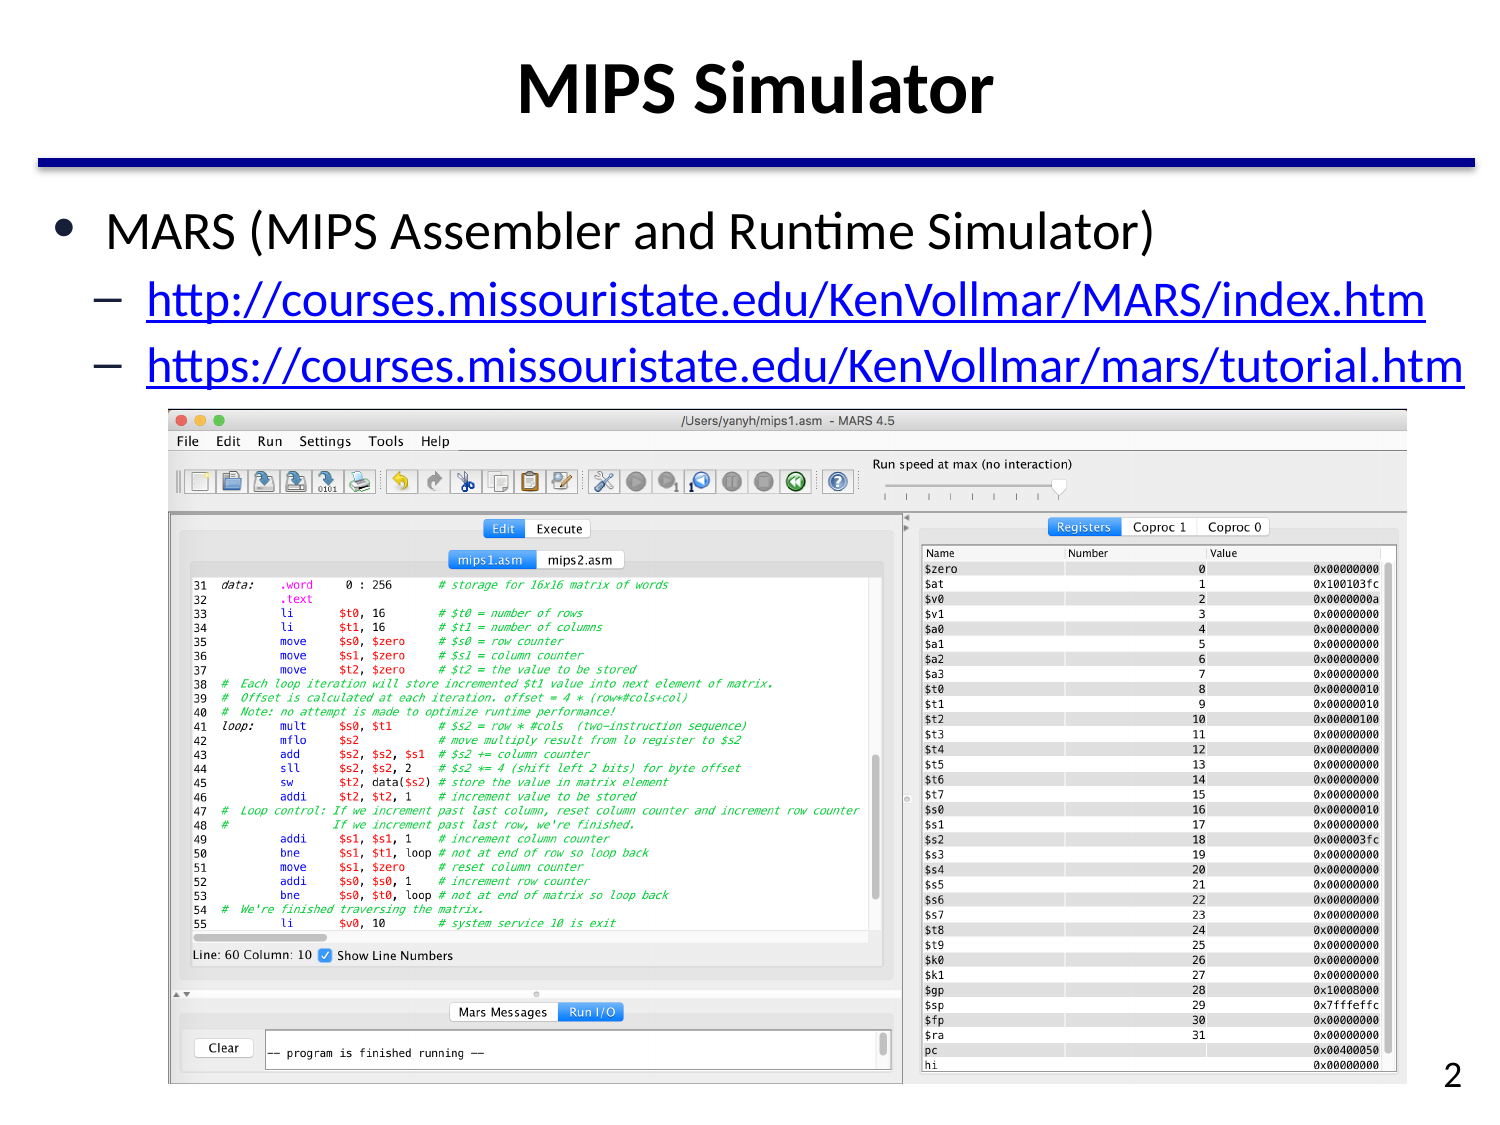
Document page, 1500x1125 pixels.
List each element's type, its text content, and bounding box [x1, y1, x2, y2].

list MARS (MIPS Assembler and Runtime Simulator) http://courses.missouristate.edu/KenVollmar/MARS/index.htm https://courses.missouristate.edu/KenVollmar/mars/tutorial.htm [37, 187, 1500, 1043]
slide_number 2 [1127, 1042, 1478, 1103]
title MIPS Simulator [37, 24, 1475, 143]
picture [168, 408, 1407, 1084]
